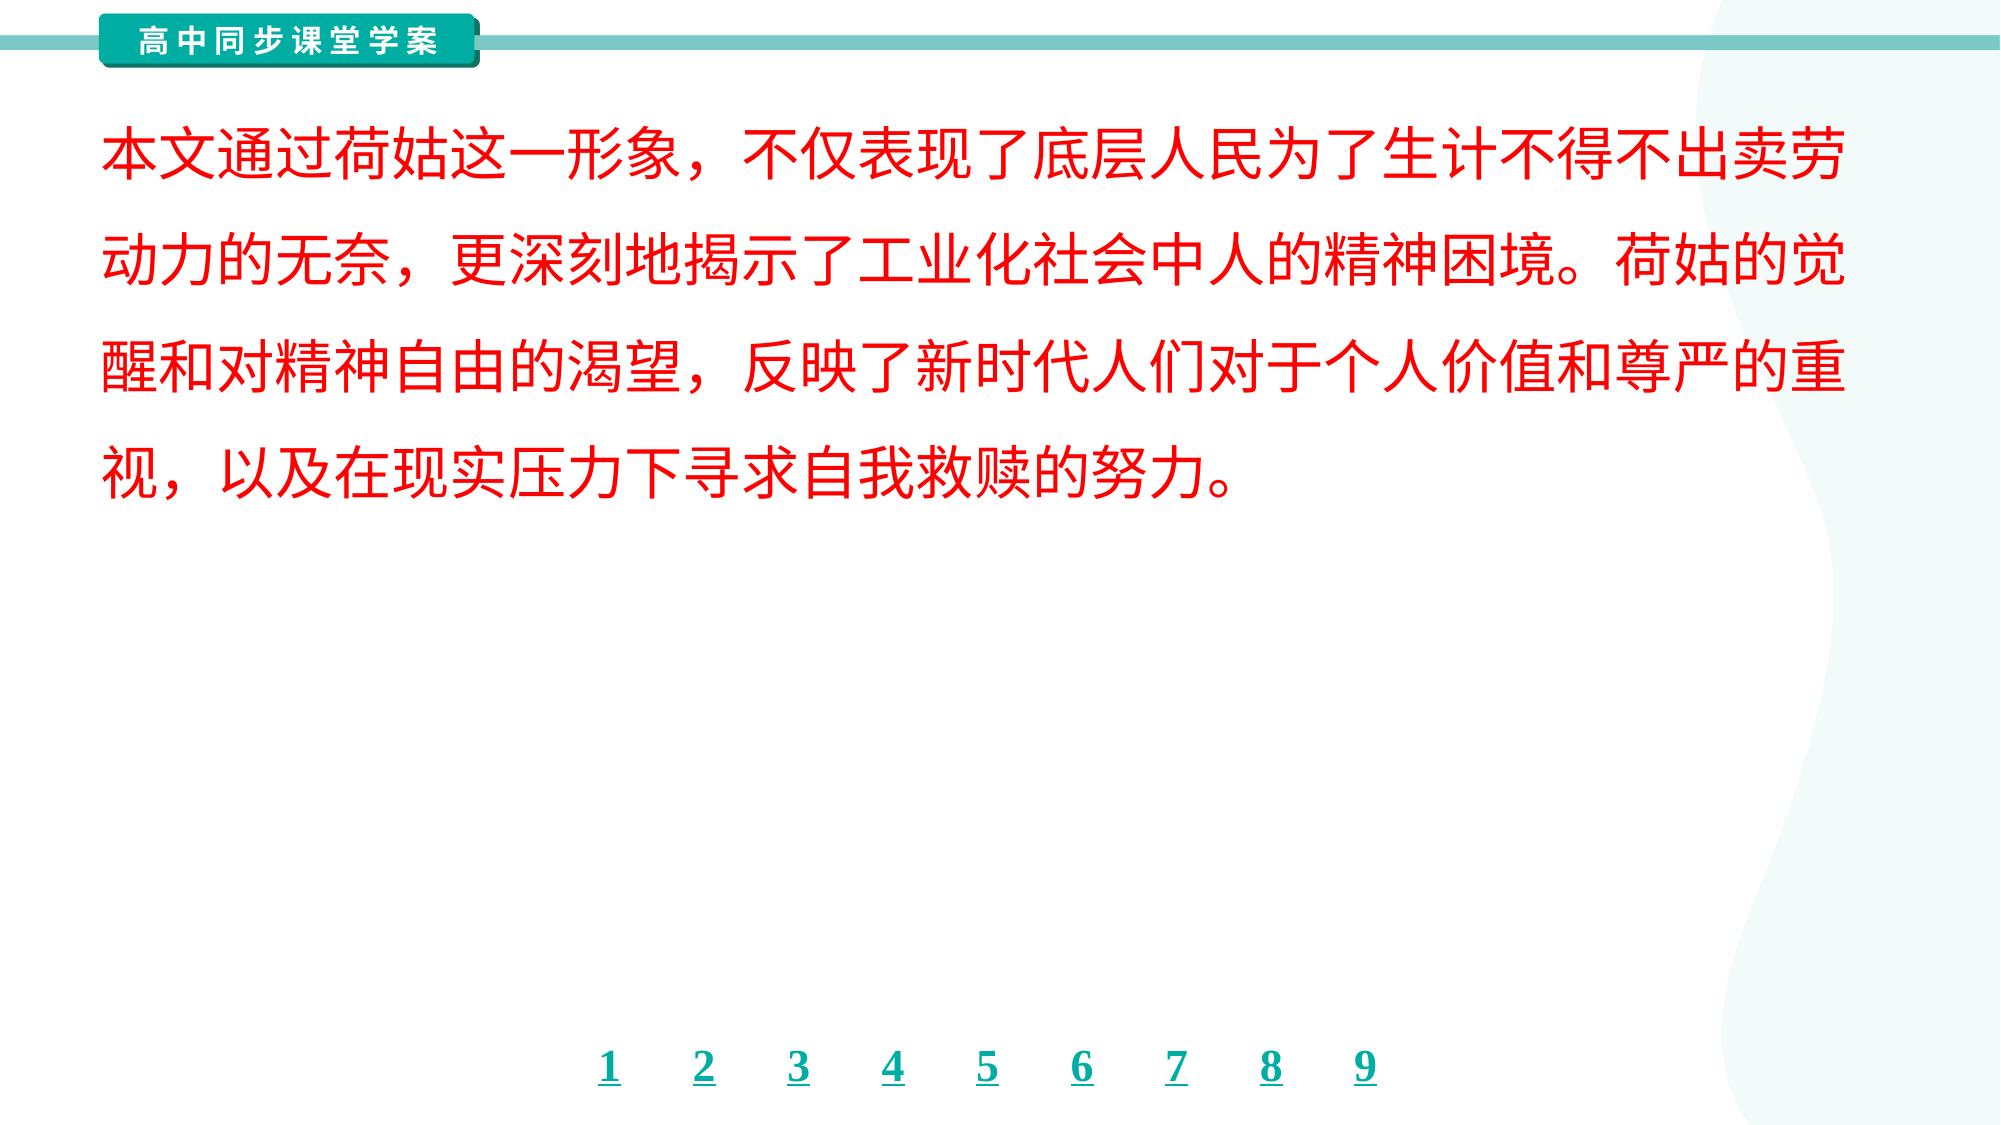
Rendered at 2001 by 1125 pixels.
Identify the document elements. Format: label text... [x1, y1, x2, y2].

text_box 本文通过荷姑这一形象，不仅表现了底层人民为了生计不得不出卖劳 动力的无奈，更深刻地揭示了工业化社会中人的精神困境。荷姑的觉 醒和对精神自由的渴望，反映了新时代人们对于个人价值和尊严的重 视，以及在现实压力下寻求自我救赎的努力。 [100, 76, 1899, 506]
picture [0, 0, 2000, 1125]
